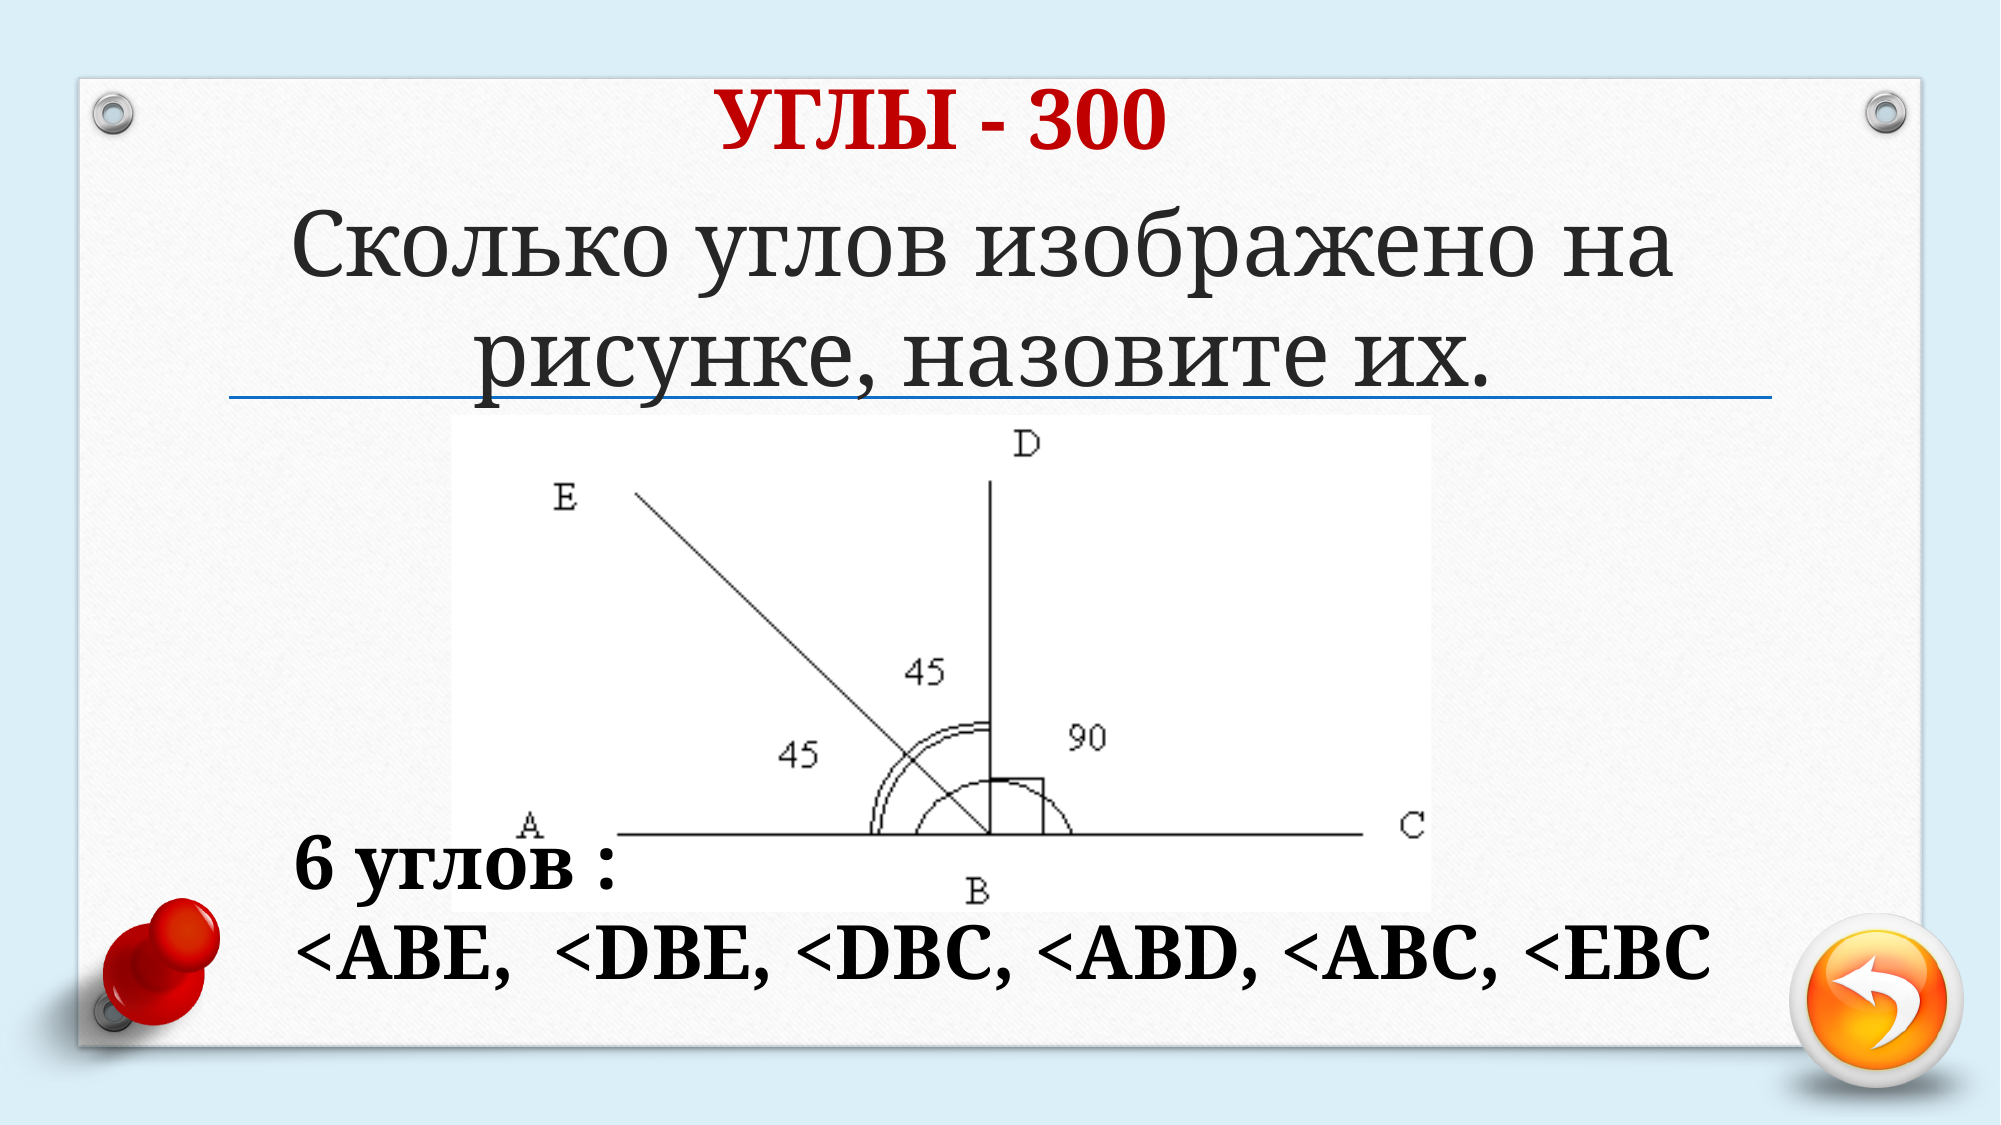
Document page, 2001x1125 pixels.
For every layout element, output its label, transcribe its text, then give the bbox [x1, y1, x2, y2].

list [451, 415, 1432, 912]
text_box УГЛЫ - 300 [689, 58, 1194, 174]
text_box 6 углов : <АВЕ, <DBE, <DBC, <ABD, <ABC, <EBC [279, 806, 1798, 1002]
title Сколько углов изображено на рисунке, назовите их. [195, 188, 1771, 402]
picture [0, 0, 2000, 1125]
